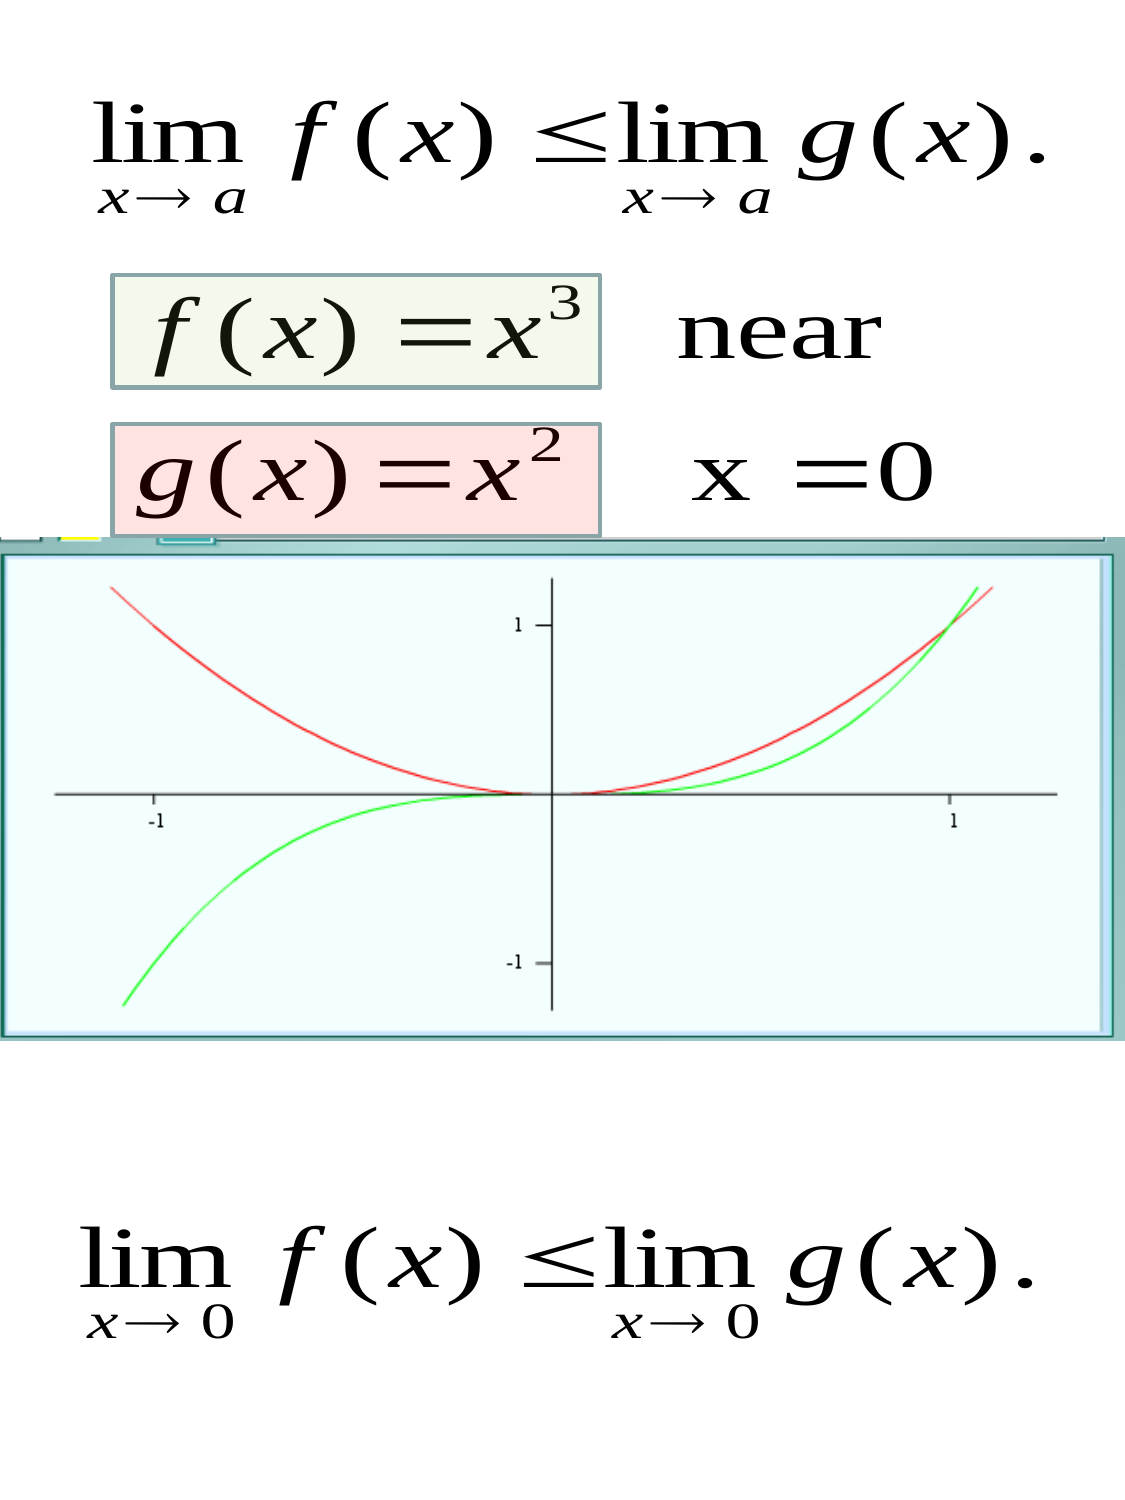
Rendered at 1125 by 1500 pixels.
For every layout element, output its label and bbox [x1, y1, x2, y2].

text_box [112, 262, 956, 535]
picture [0, 537, 1125, 1041]
text_box [74, 74, 1069, 243]
text_box [62, 1199, 1056, 1368]
